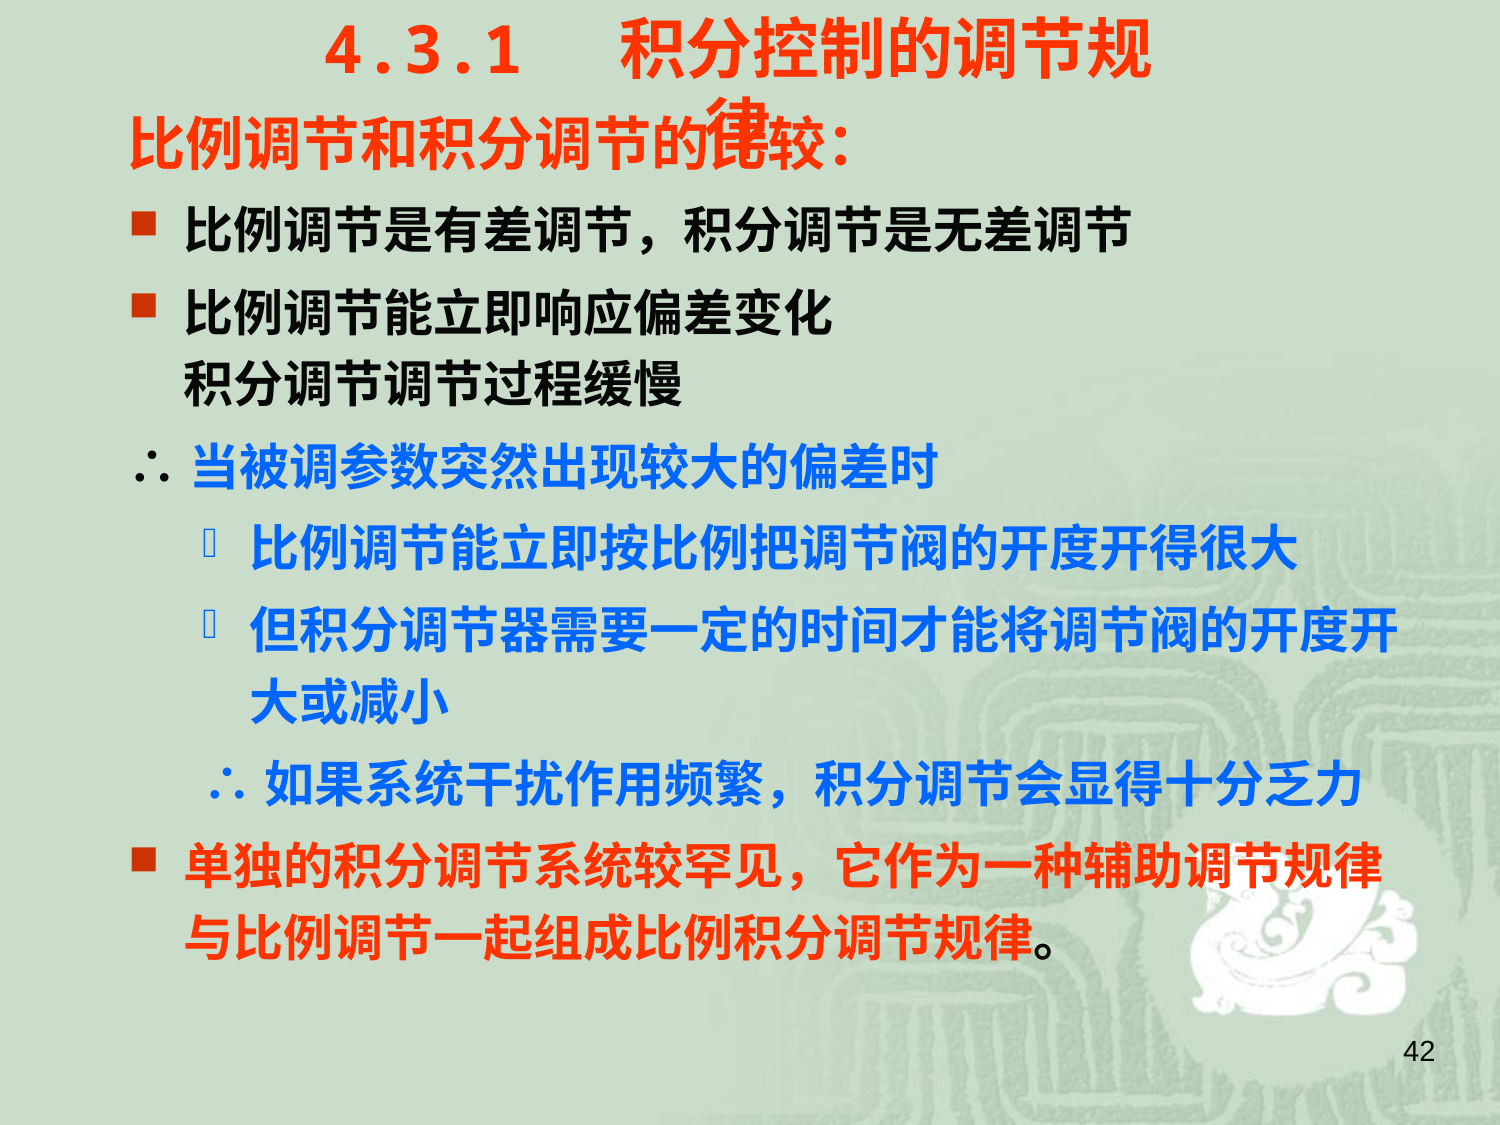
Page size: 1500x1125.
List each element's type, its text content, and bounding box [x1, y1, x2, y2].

text_box 4.3.1 积分控制的调节规律 [289, 0, 1187, 175]
picture [0, 0, 1500, 1125]
slide_number 42 [1074, 1024, 1451, 1103]
list 比例调节和积分调节的比较： 比例调节是有差调节，积分调节是无差调节 比例调节能立即响应偏差变化 积分调节调节过程缓慢 ∴当被调参数突然出现较大的偏差时 比例调节能立即按比例把调节阀的开度开得很大 但积分调节器需要一定的时间才能将调节阀的开度开大或减小 ∴如果系统干扰作用频繁，积分调节会显得十分乏力 单独的积分调节系统较罕见，它作为一种辅助调节规律与比例调节一起组成比例积分调节规律。 [112, 113, 1436, 1012]
